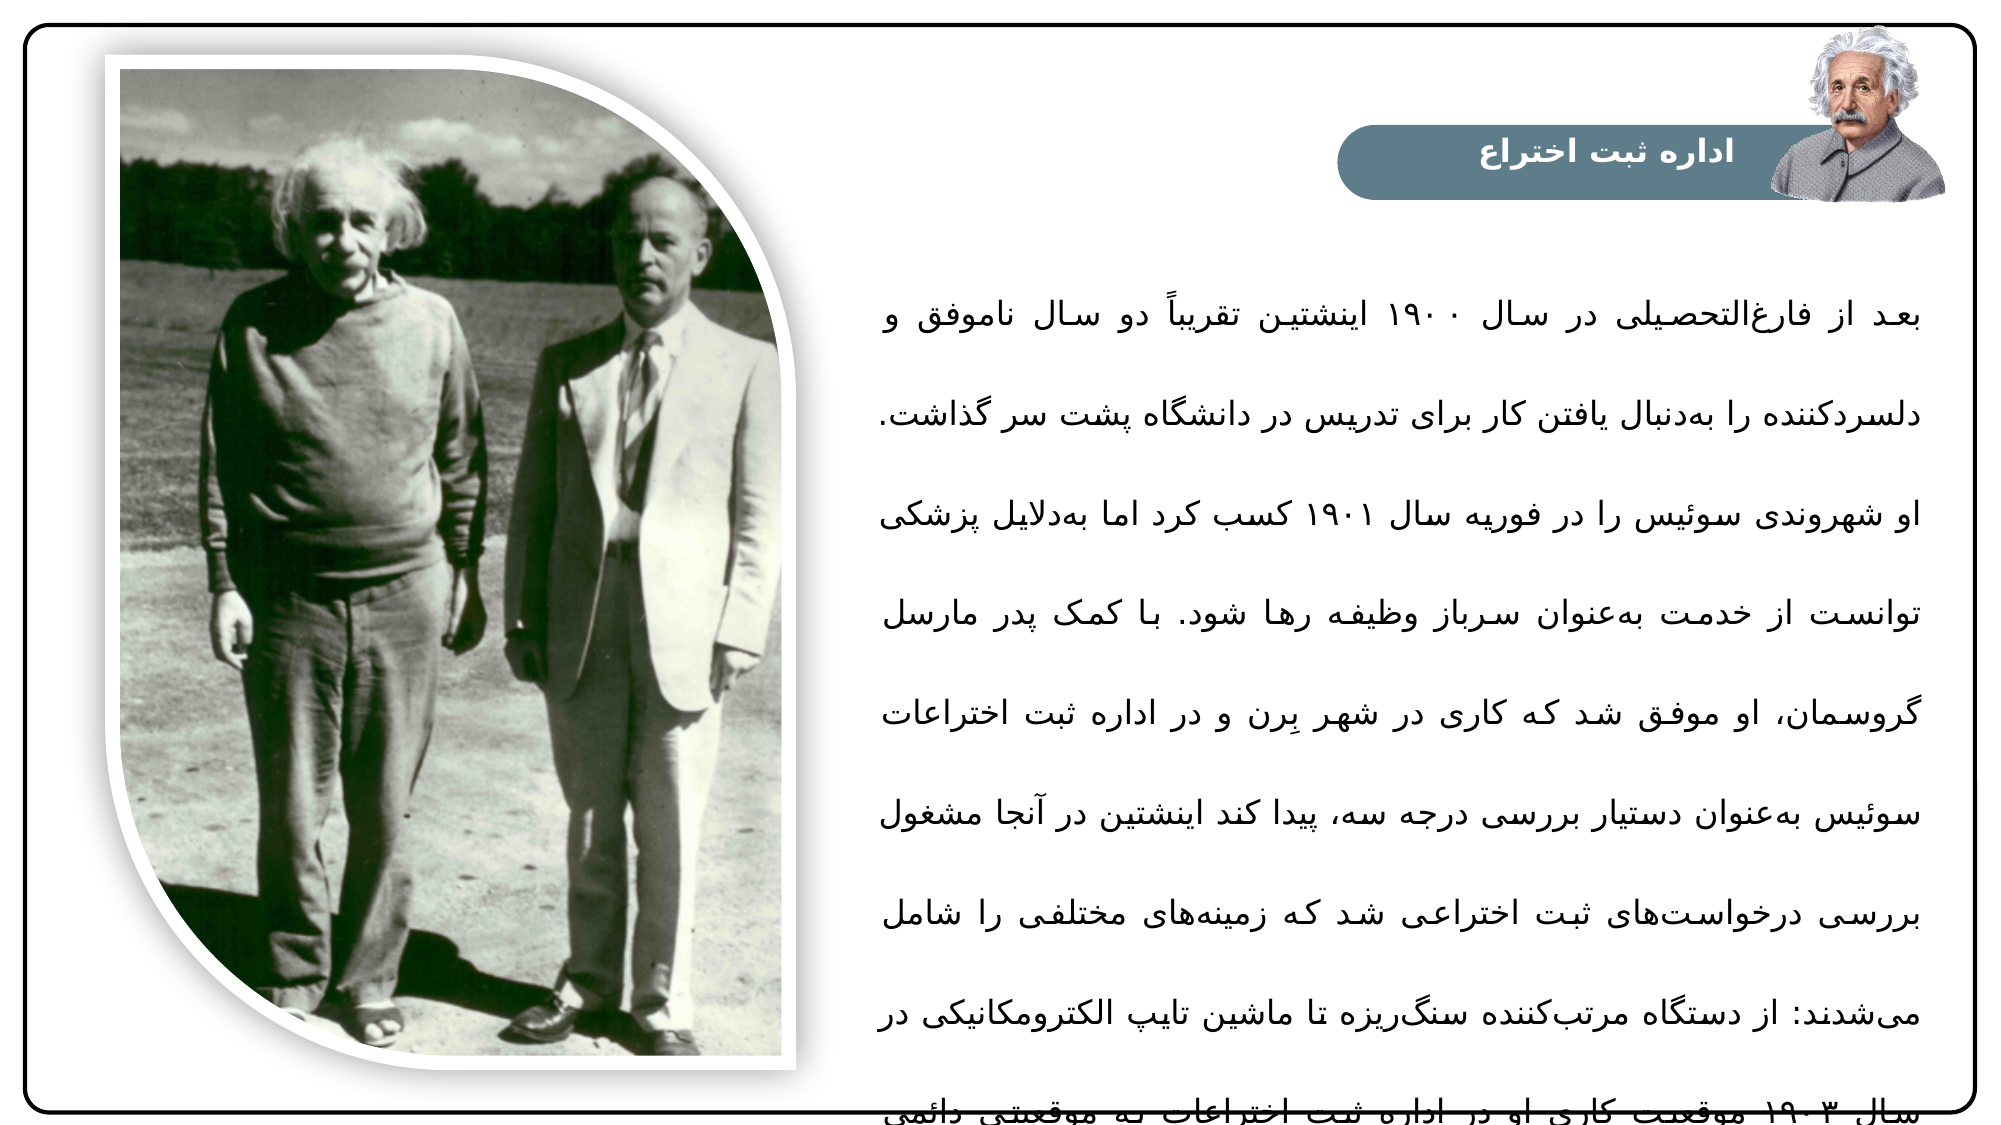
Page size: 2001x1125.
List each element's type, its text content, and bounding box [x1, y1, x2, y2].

picture [112, 61, 790, 1064]
text_box اداره ثبت اختراع [1437, 123, 1750, 200]
list بعد از فارغ‌التحصیلی در سال ۱۹۰۰ اینشتین تقریباً دو سال ناموفق و دلسردکننده را به‌دنبال یافتن کار برای تدریس در دانشگاه پشت سر گذاشت. او شهروندی سوئیس را در فوریه سال ۱۹۰۱ کسب کرد اما به‌دلایل پزشکی توانست از خدمت به‌عنوان سرباز وظیفه رها شود. با کمک پدر مارسل گروسمان، او موفق شد که کاری در شهر بِرن و در اداره ثبت اختراعات سوئیس به‌عنوان دستیار بررسی درجه سه، پیدا کند اینشتین در آنجا مشغول بررسی درخواست‌های ثبت اختراعی شد که زمینه‌های مختلفی را شامل می‌شدند: از دستگاه مرتب‌کننده سنگ‌ریزه تا ماشین تایپ الکترومکانیکی در سال ۱۹۰۳ موقعیت کاری او در اداره ثبت اختراعات به موقعیتی دائمی درآمد. [862, 224, 1937, 1050]
picture [1761, 14, 1954, 213]
